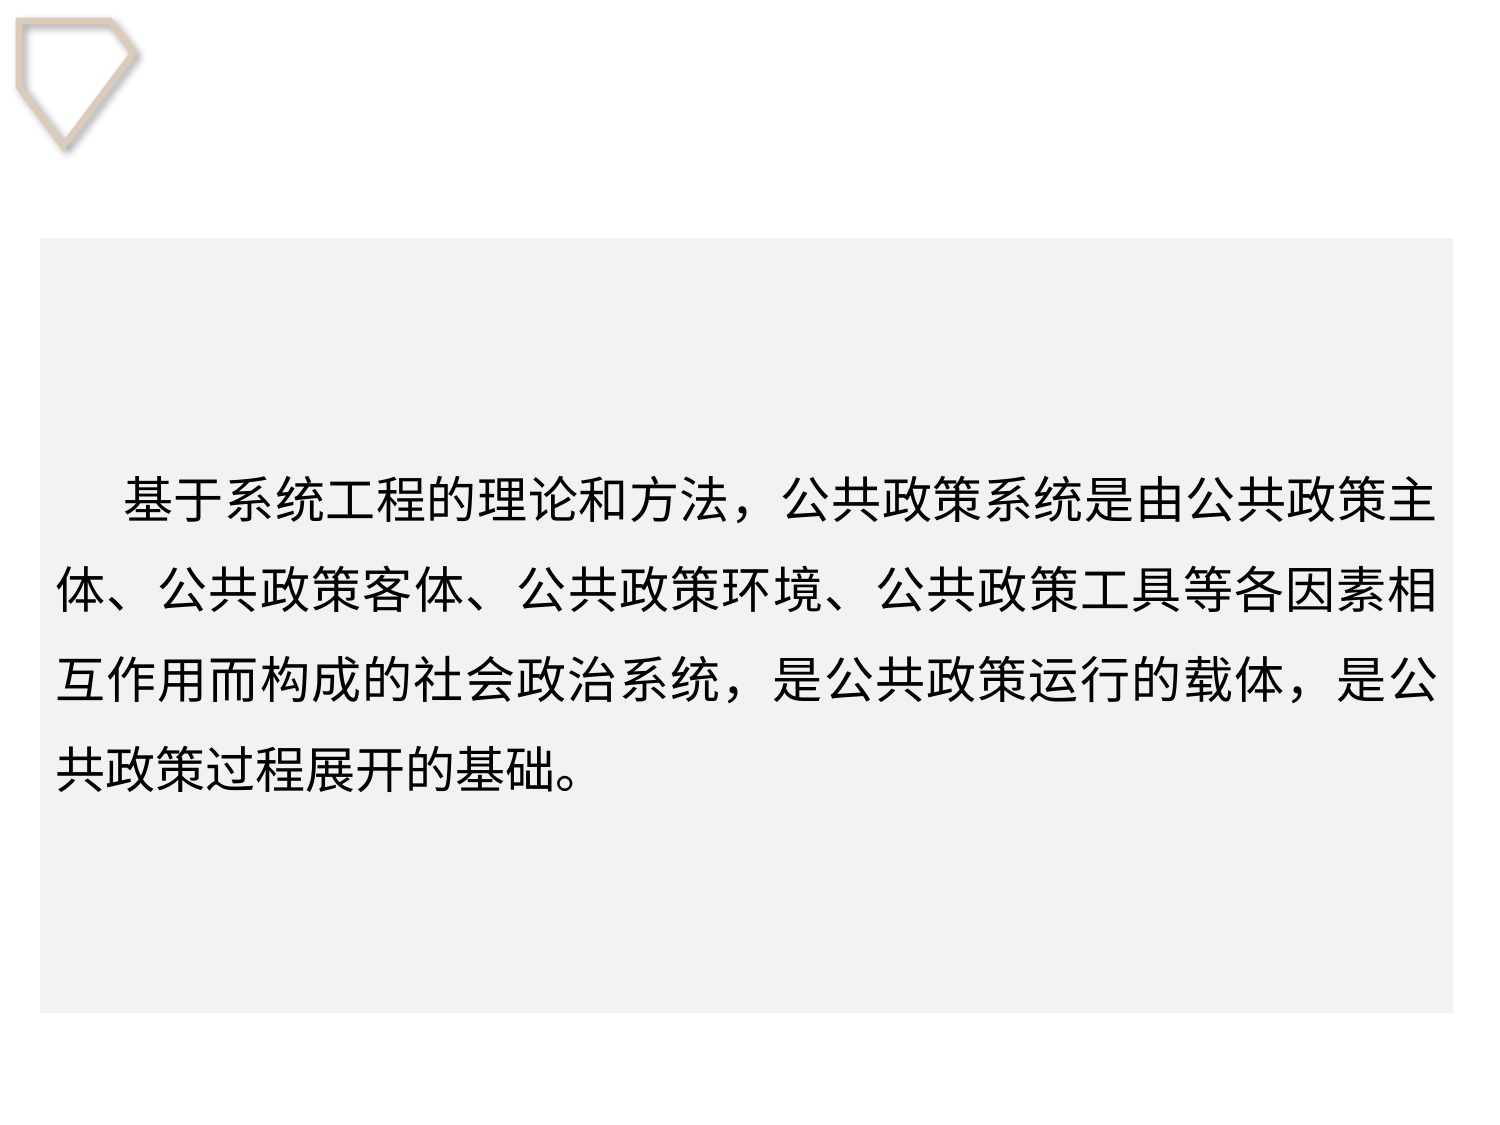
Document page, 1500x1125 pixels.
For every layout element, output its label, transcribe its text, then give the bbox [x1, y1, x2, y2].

list 基于系统工程的理论和方法，公共政策系统是由公共政策主体、公共政策客体、公共政策环境、公共政策工具等各因素相互作用而构成的社会政治系统，是公共政策运行的载体，是公共政策过程展开的基础。 [40, 238, 1454, 1014]
